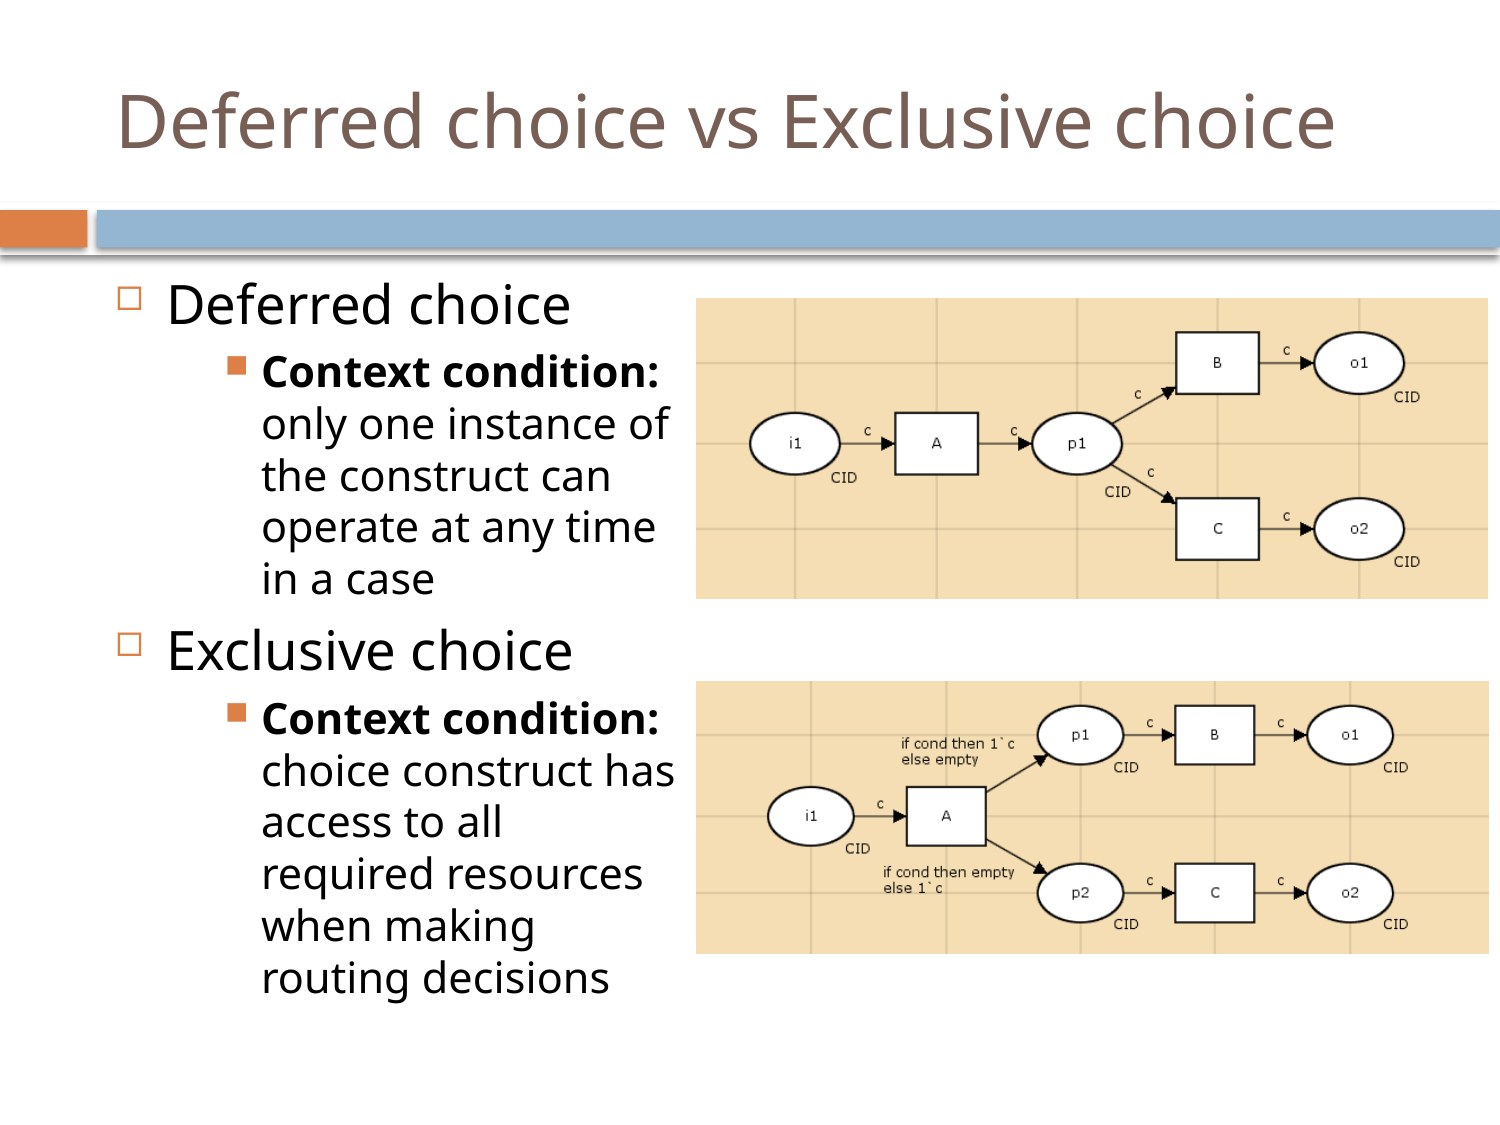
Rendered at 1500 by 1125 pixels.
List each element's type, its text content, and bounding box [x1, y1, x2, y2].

picture [696, 681, 1489, 955]
list Deferred choice Context condition: only one instance of the construct can operate at any time in a case Exclusive choice Context condition: choice construct has access to all required resources when making routing decisions [100, 262, 697, 1090]
title Deferred choice vs Exclusive choice [100, 37, 1438, 200]
picture [696, 298, 1489, 599]
